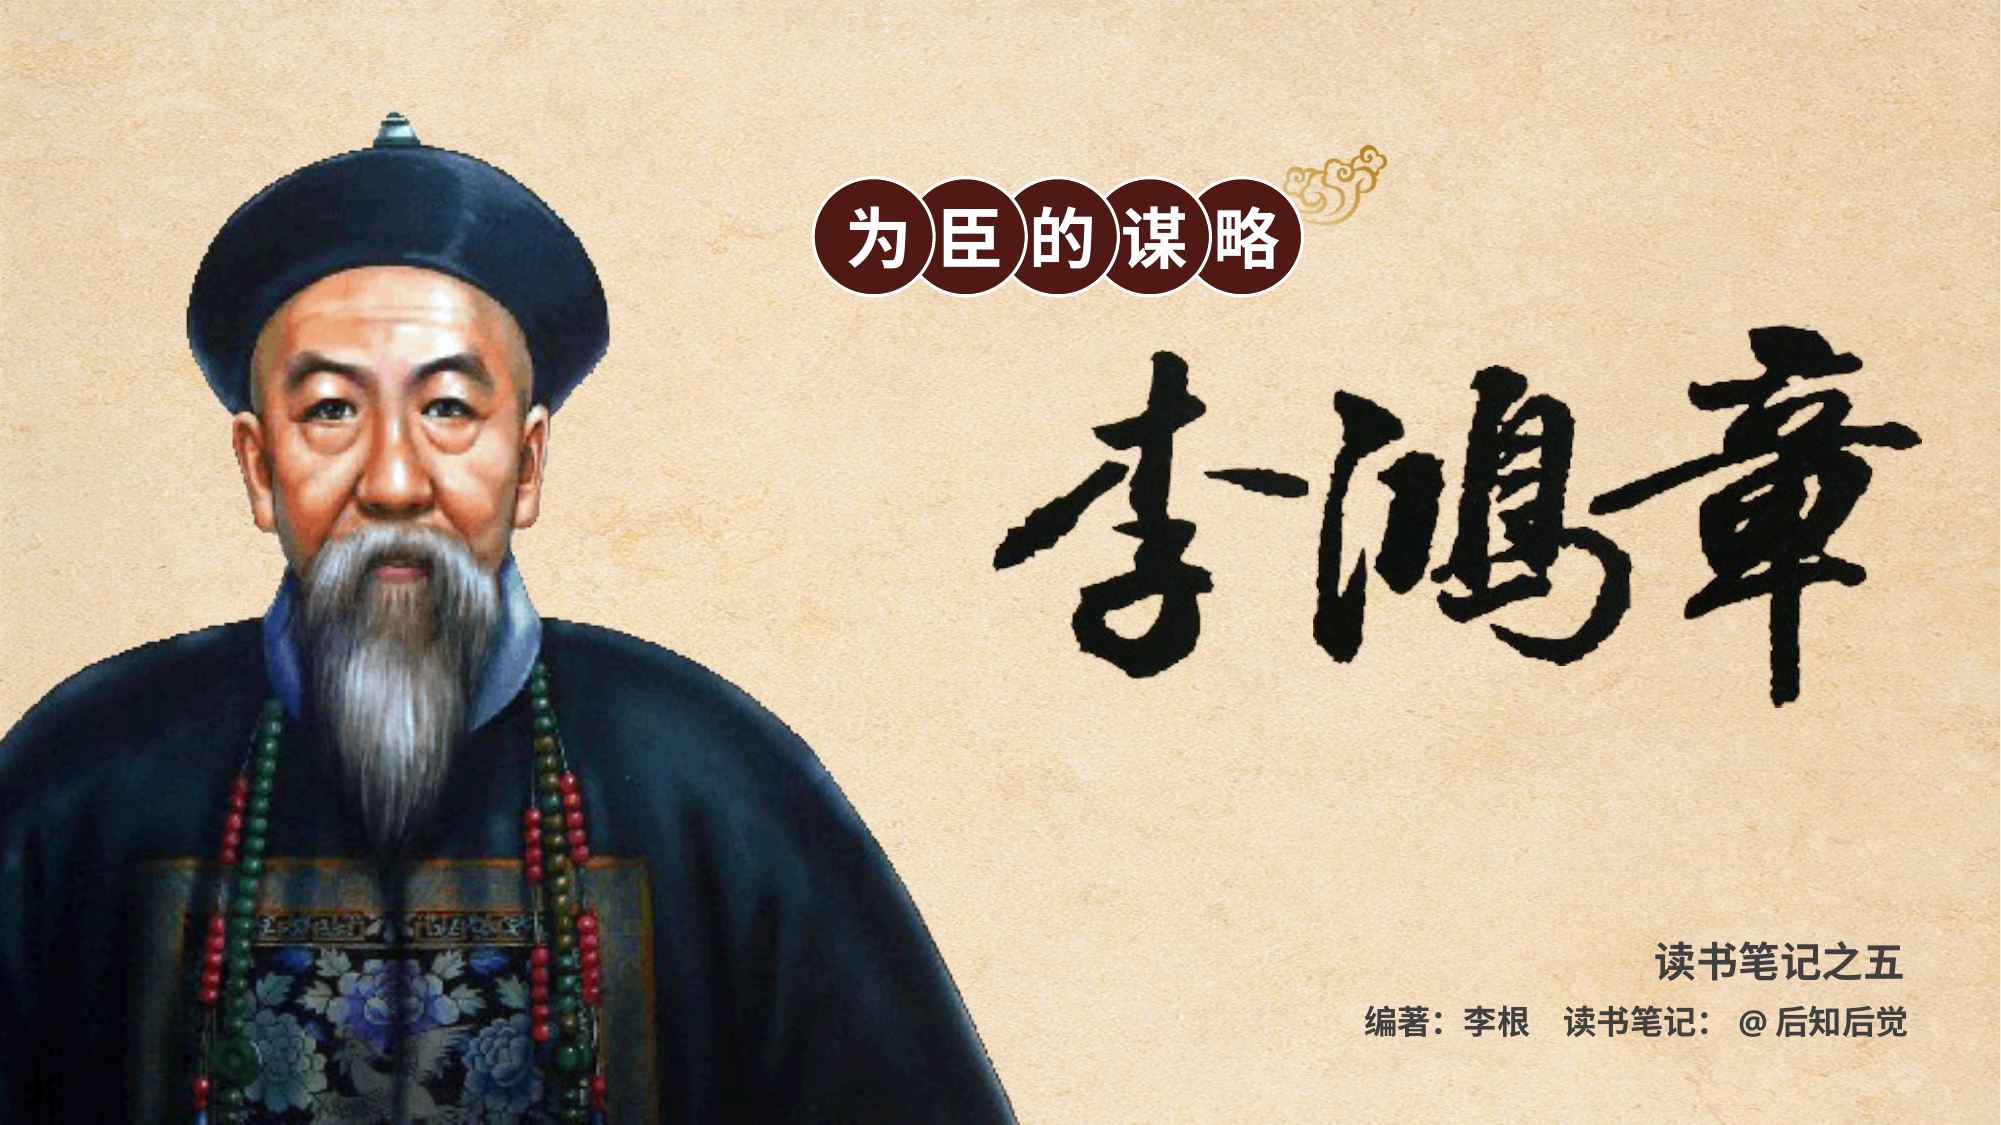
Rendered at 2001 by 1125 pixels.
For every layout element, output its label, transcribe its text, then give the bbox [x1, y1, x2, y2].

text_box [813, 177, 1303, 296]
text_box 编著：李根 读书笔记：@后知后觉 [1349, 993, 1924, 1049]
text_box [992, 323, 1922, 708]
text_box 读书笔记之五 [1639, 928, 1921, 993]
picture [0, 0, 2001, 1125]
